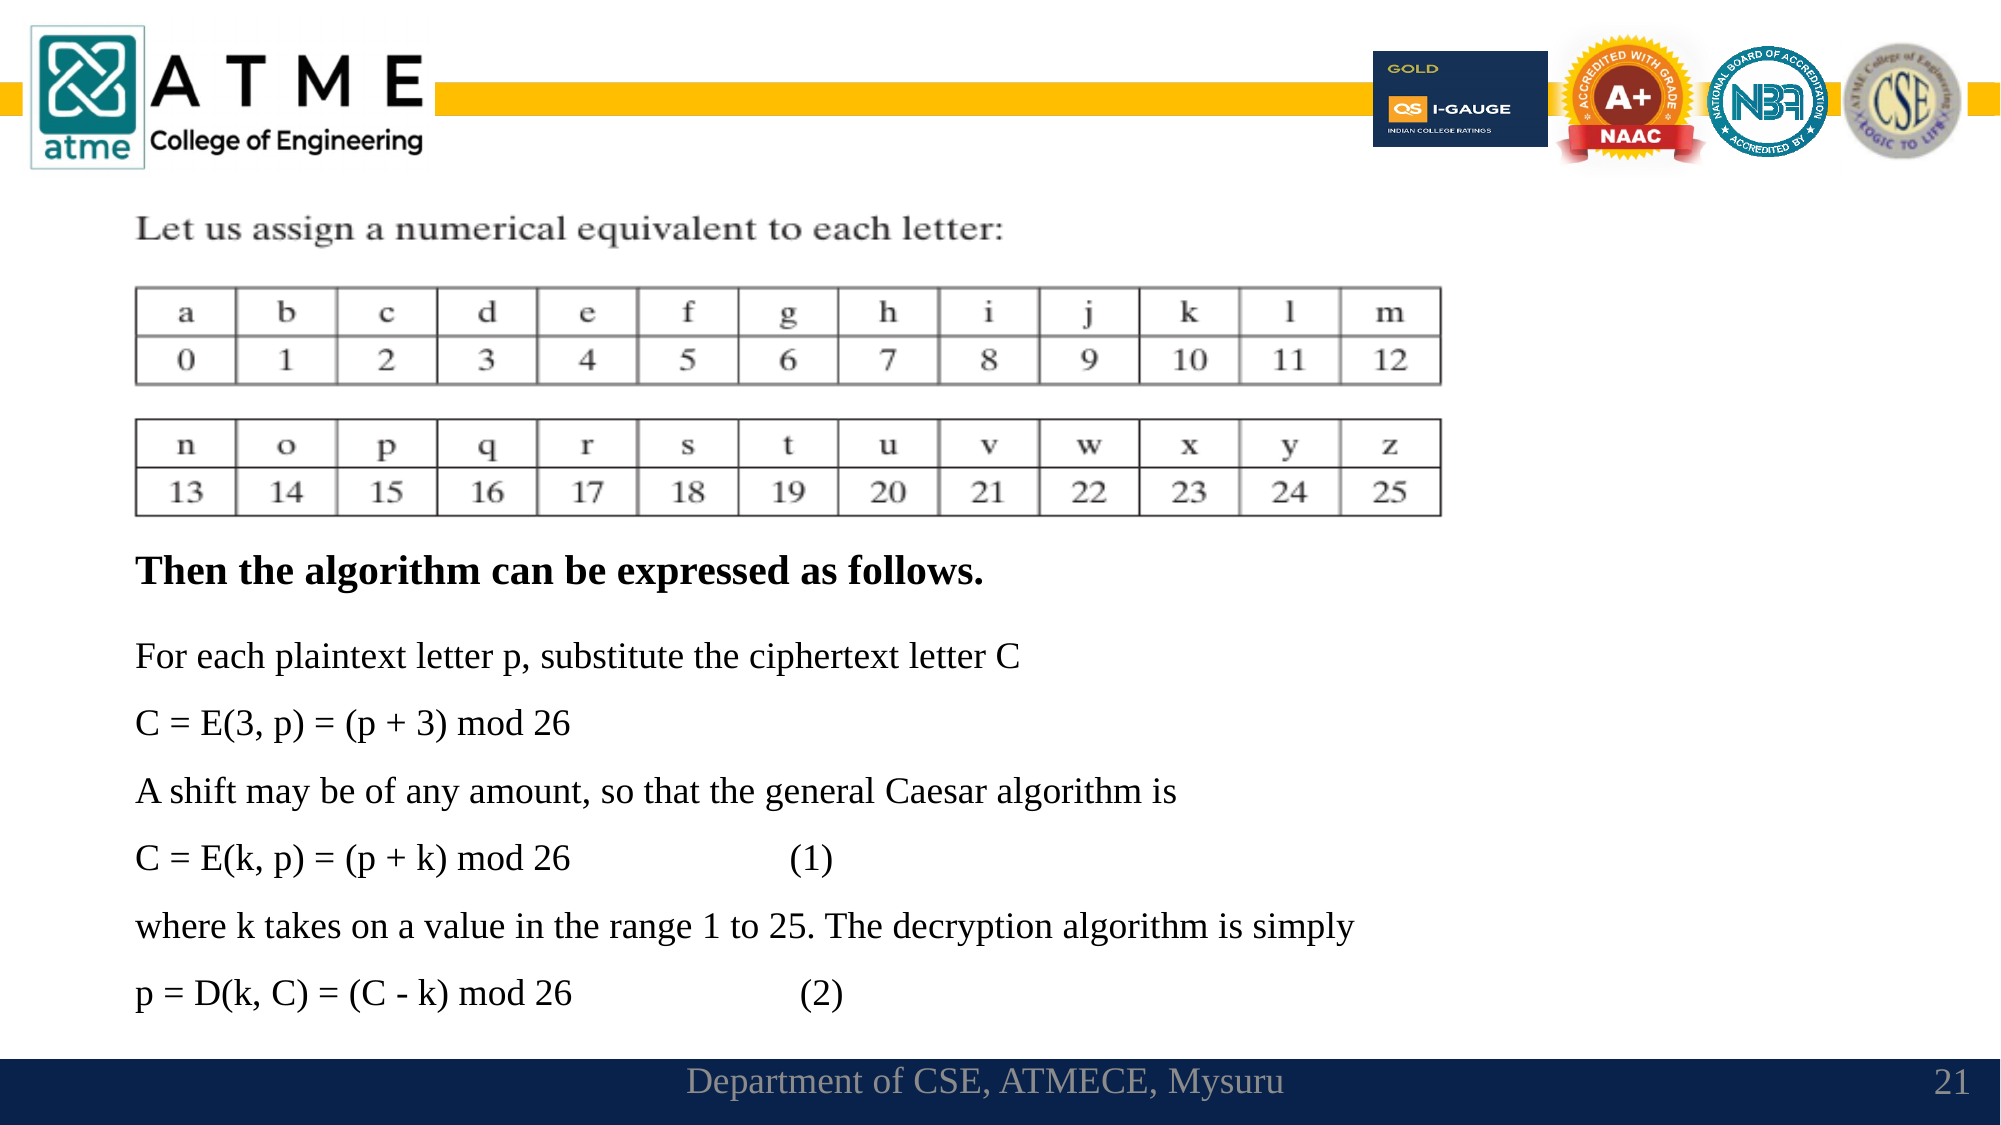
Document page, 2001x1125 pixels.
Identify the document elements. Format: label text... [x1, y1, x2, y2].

picture [108, 205, 1489, 535]
text_box Then the algorithm can be expressed as follows. [120, 544, 1121, 601]
slide_number 21 [1511, 1057, 1972, 1103]
picture [0, 1059, 2001, 1125]
picture [1373, 20, 1828, 180]
picture [1840, 26, 1968, 176]
picture [22, 15, 435, 178]
footer Department of CSE, ATMECE, Mysuru [501, 1056, 1470, 1102]
text_box For each plaintext letter p, substitute the ciphertext letter C C = E(3, p) = (p + 3) mod 26 A shift may be of any amount, so that the general Caesar algorithm is C = E(k, p) = (p + k) mod 26 (1) where k takes on a value in the range 1 to 25. The decryption algorithm is simply p = D(k, C) = (C - k) mod 26 (2) [120, 601, 1824, 1021]
